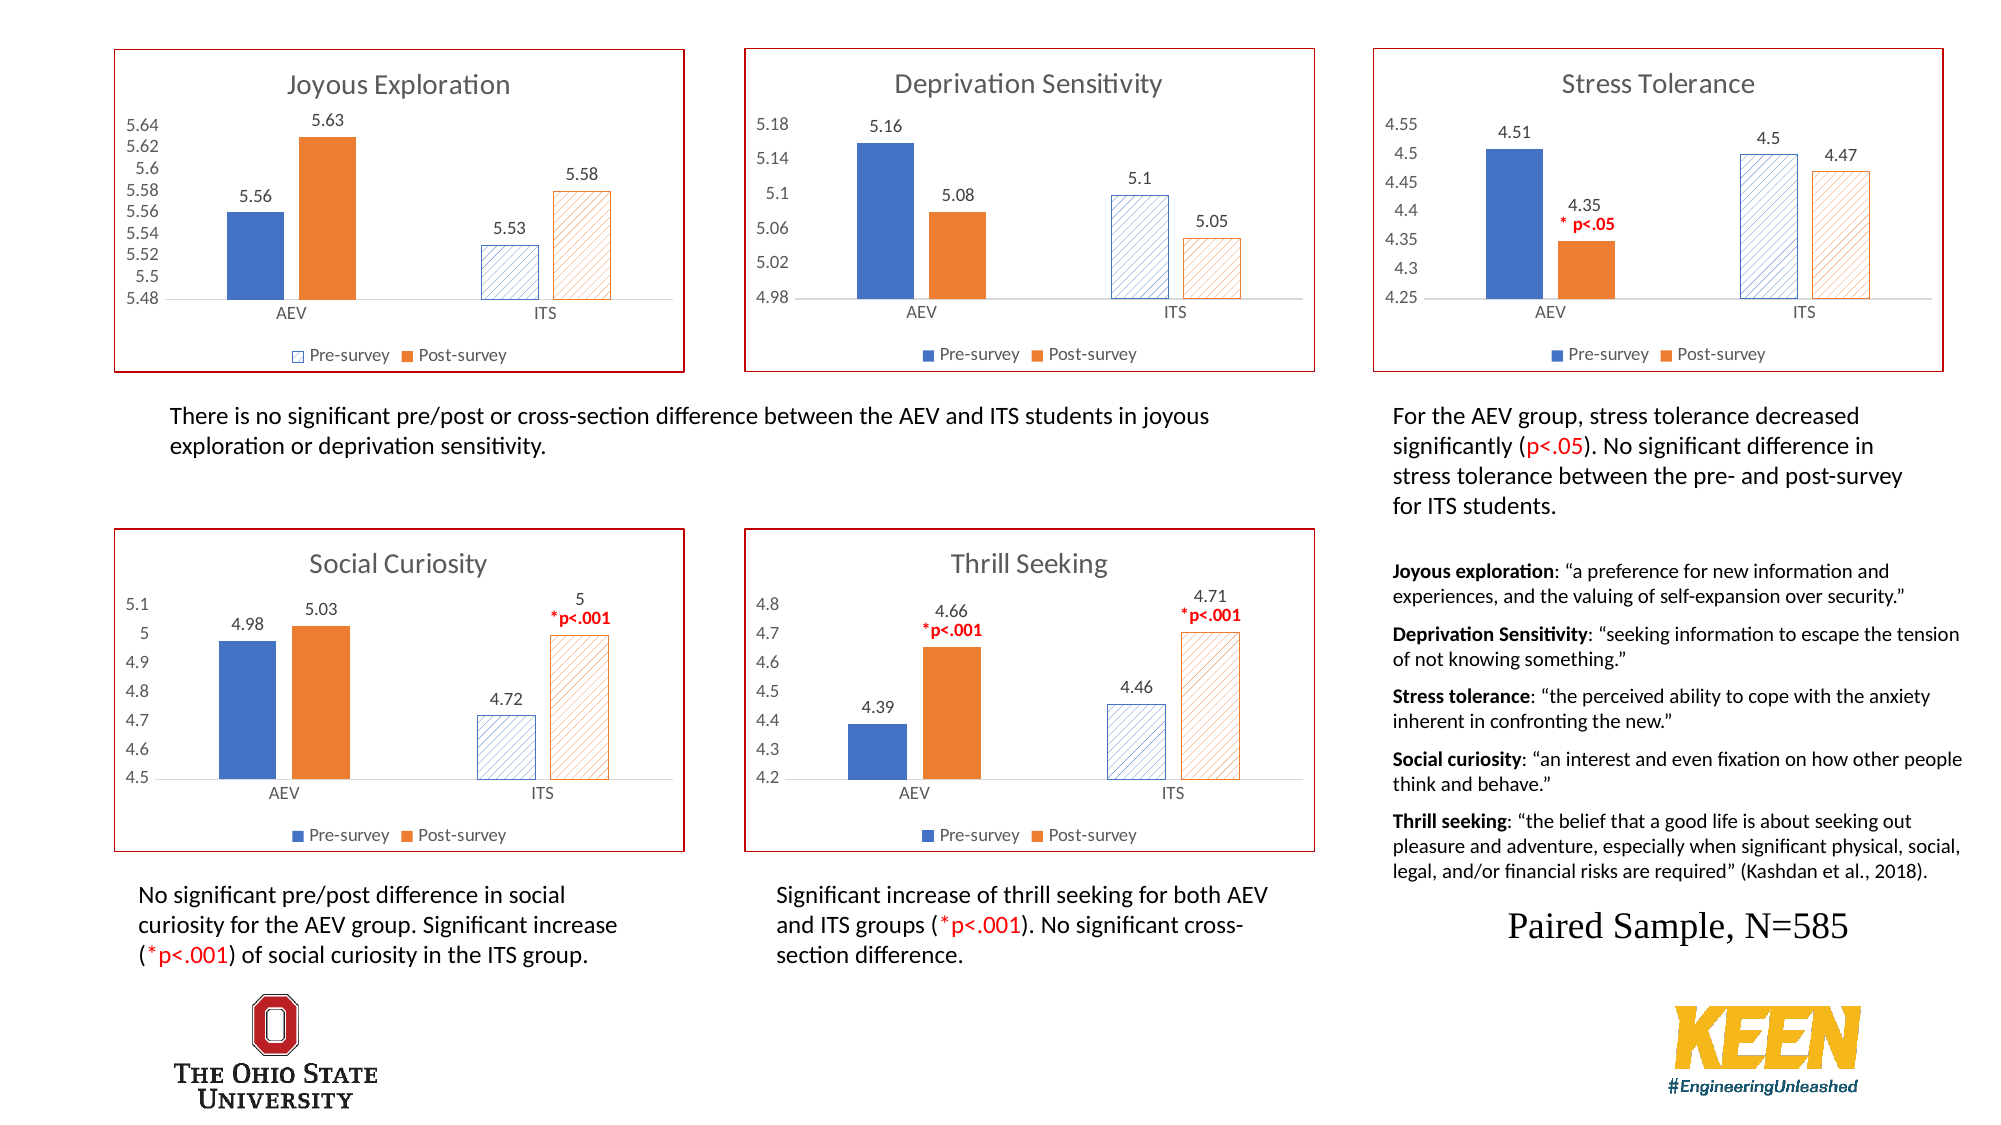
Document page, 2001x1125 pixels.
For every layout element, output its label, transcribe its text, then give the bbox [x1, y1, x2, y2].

chart [743, 528, 1316, 853]
chart [113, 528, 685, 853]
text_box Joyous exploration: “a preference for new information and experiences, and the valuing of self-expansion over security.” Deprivation Sensitivity: “seeking information to escape the tension of not knowing something.” Stress tolerance: “the perceived ability to cope with the anxiety inherent in confronting the new.” Social curiosity: “an interest and even fixation on how other people think and behave.” Thrill seeking: “the belief that a good life is about seeking out pleasure and adventure, especially when significant physical, social, legal, and/or financial risks are required” (Kashdan et al., 2018). [1378, 550, 1979, 890]
text_box For the AEV group, stress tolerance decreased significantly (p<.05). No significant difference in stress tolerance between the pre- and post-survey for ITS students. [1378, 392, 1950, 527]
picture [1655, 990, 1874, 1111]
text_box No significant pre/post difference in social curiosity for the AEV group. Significant increase (*p<.001) of social curiosity in the ITS group. [123, 871, 664, 977]
picture [171, 990, 380, 1111]
text_box Paired Sample, N=585 [1492, 893, 1865, 954]
text_box There is no significant pre/post or cross-section difference between the AEV and ITS students in joyous exploration or deprivation sensitivity. [155, 392, 1282, 467]
chart [743, 47, 1316, 373]
text_box Significant increase of thrill seeking for both AEV and ITS groups (*p<.001). No significant cross-section difference. [761, 871, 1302, 977]
chart [1372, 47, 1945, 373]
chart [113, 48, 685, 373]
